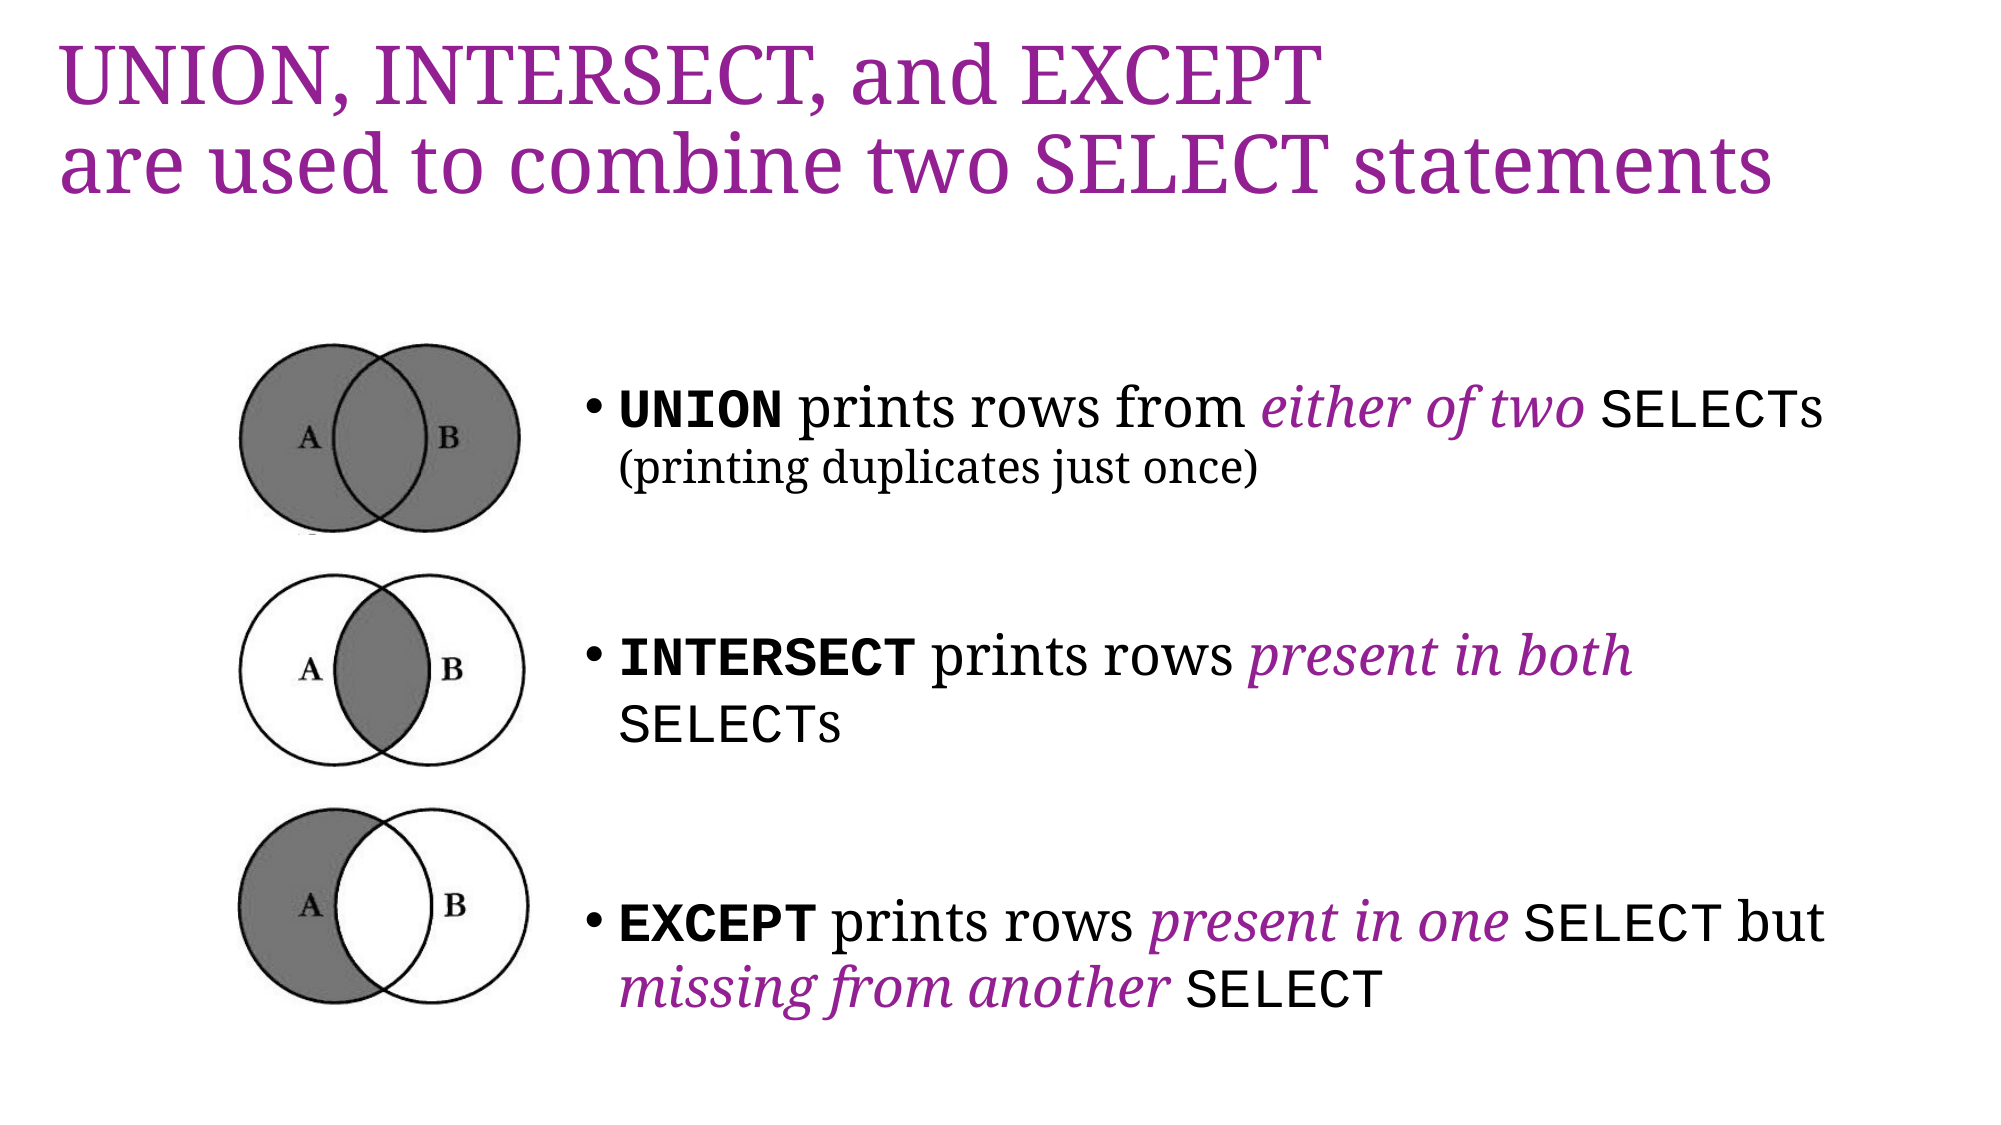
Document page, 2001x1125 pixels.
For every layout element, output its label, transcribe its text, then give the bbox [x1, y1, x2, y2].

list UNION prints rows from either of two SELECTs (printing duplicates just once) INTERSECT prints rows present in both SELECTs EXCEPT prints rows present in one SELECT but missing from another SELECT [569, 364, 1863, 1079]
picture [237, 804, 532, 1007]
title UNION, INTERSECT, and EXCEPT are used to combine two SELECT statements [43, 25, 1953, 220]
picture [237, 342, 523, 535]
picture [237, 571, 527, 769]
